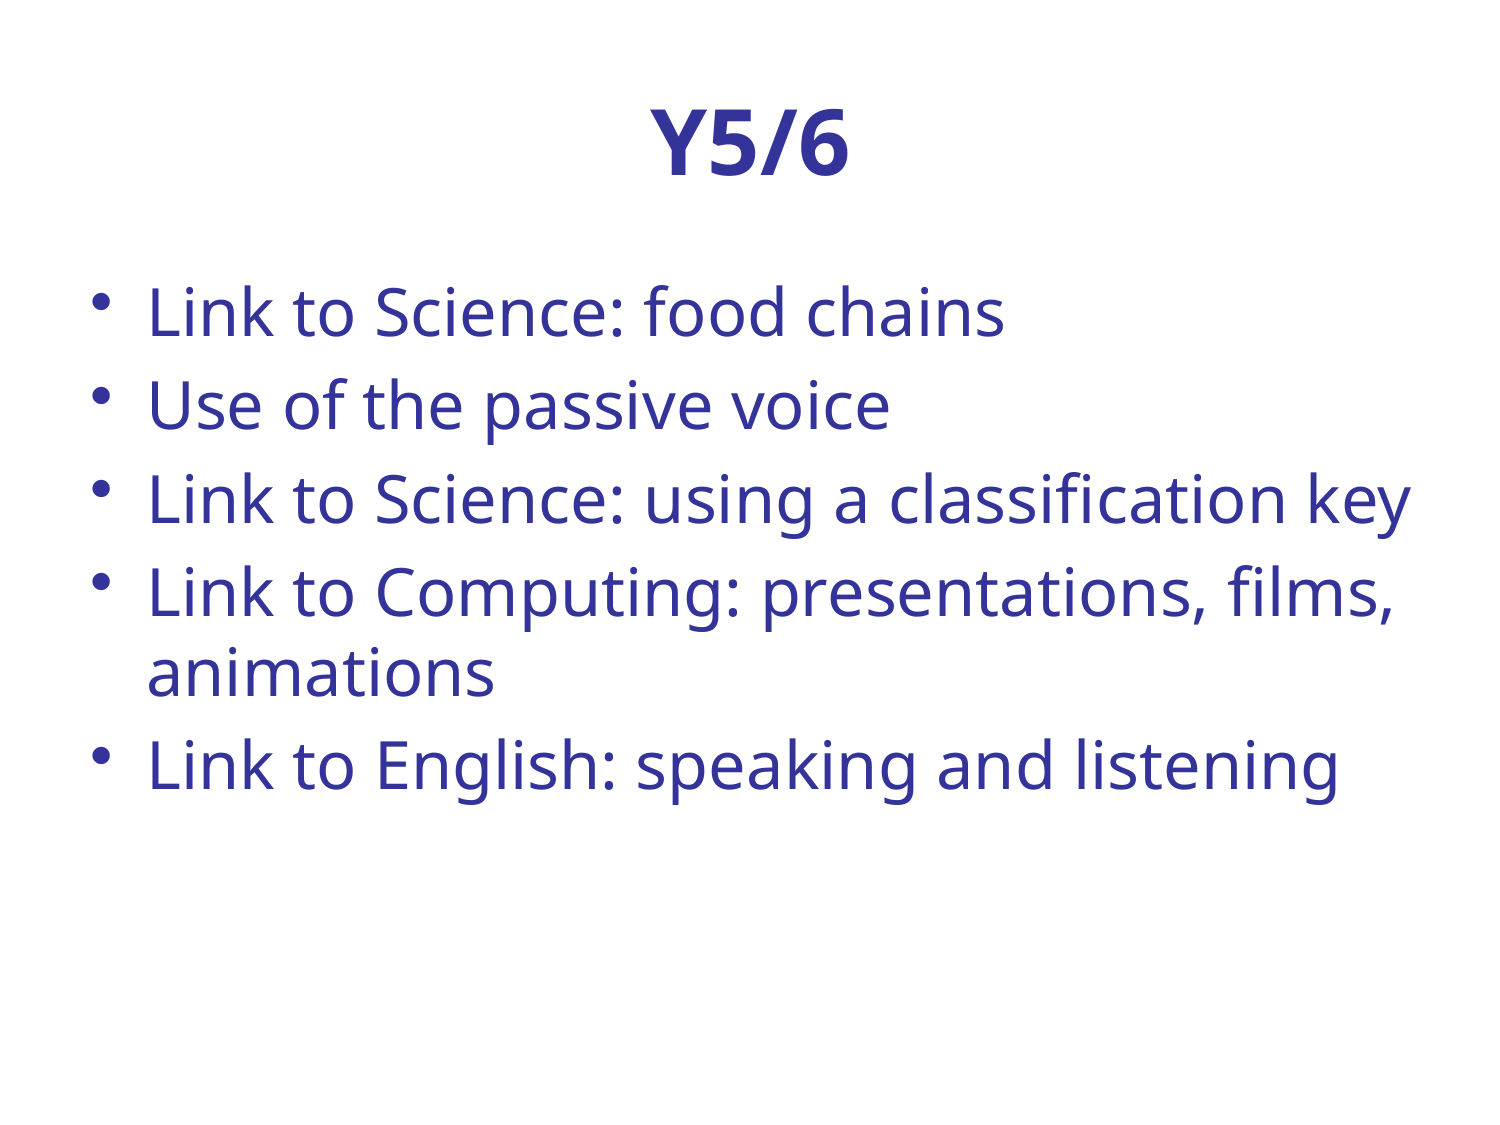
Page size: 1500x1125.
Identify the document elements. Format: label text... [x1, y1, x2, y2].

title Y5/6 [76, 44, 1426, 233]
list Link to Science: food chains Use of the passive voice Link to Science: using a classification key Link to Computing: presentations, films, animations Link to English: speaking and listening [74, 262, 1448, 1006]
